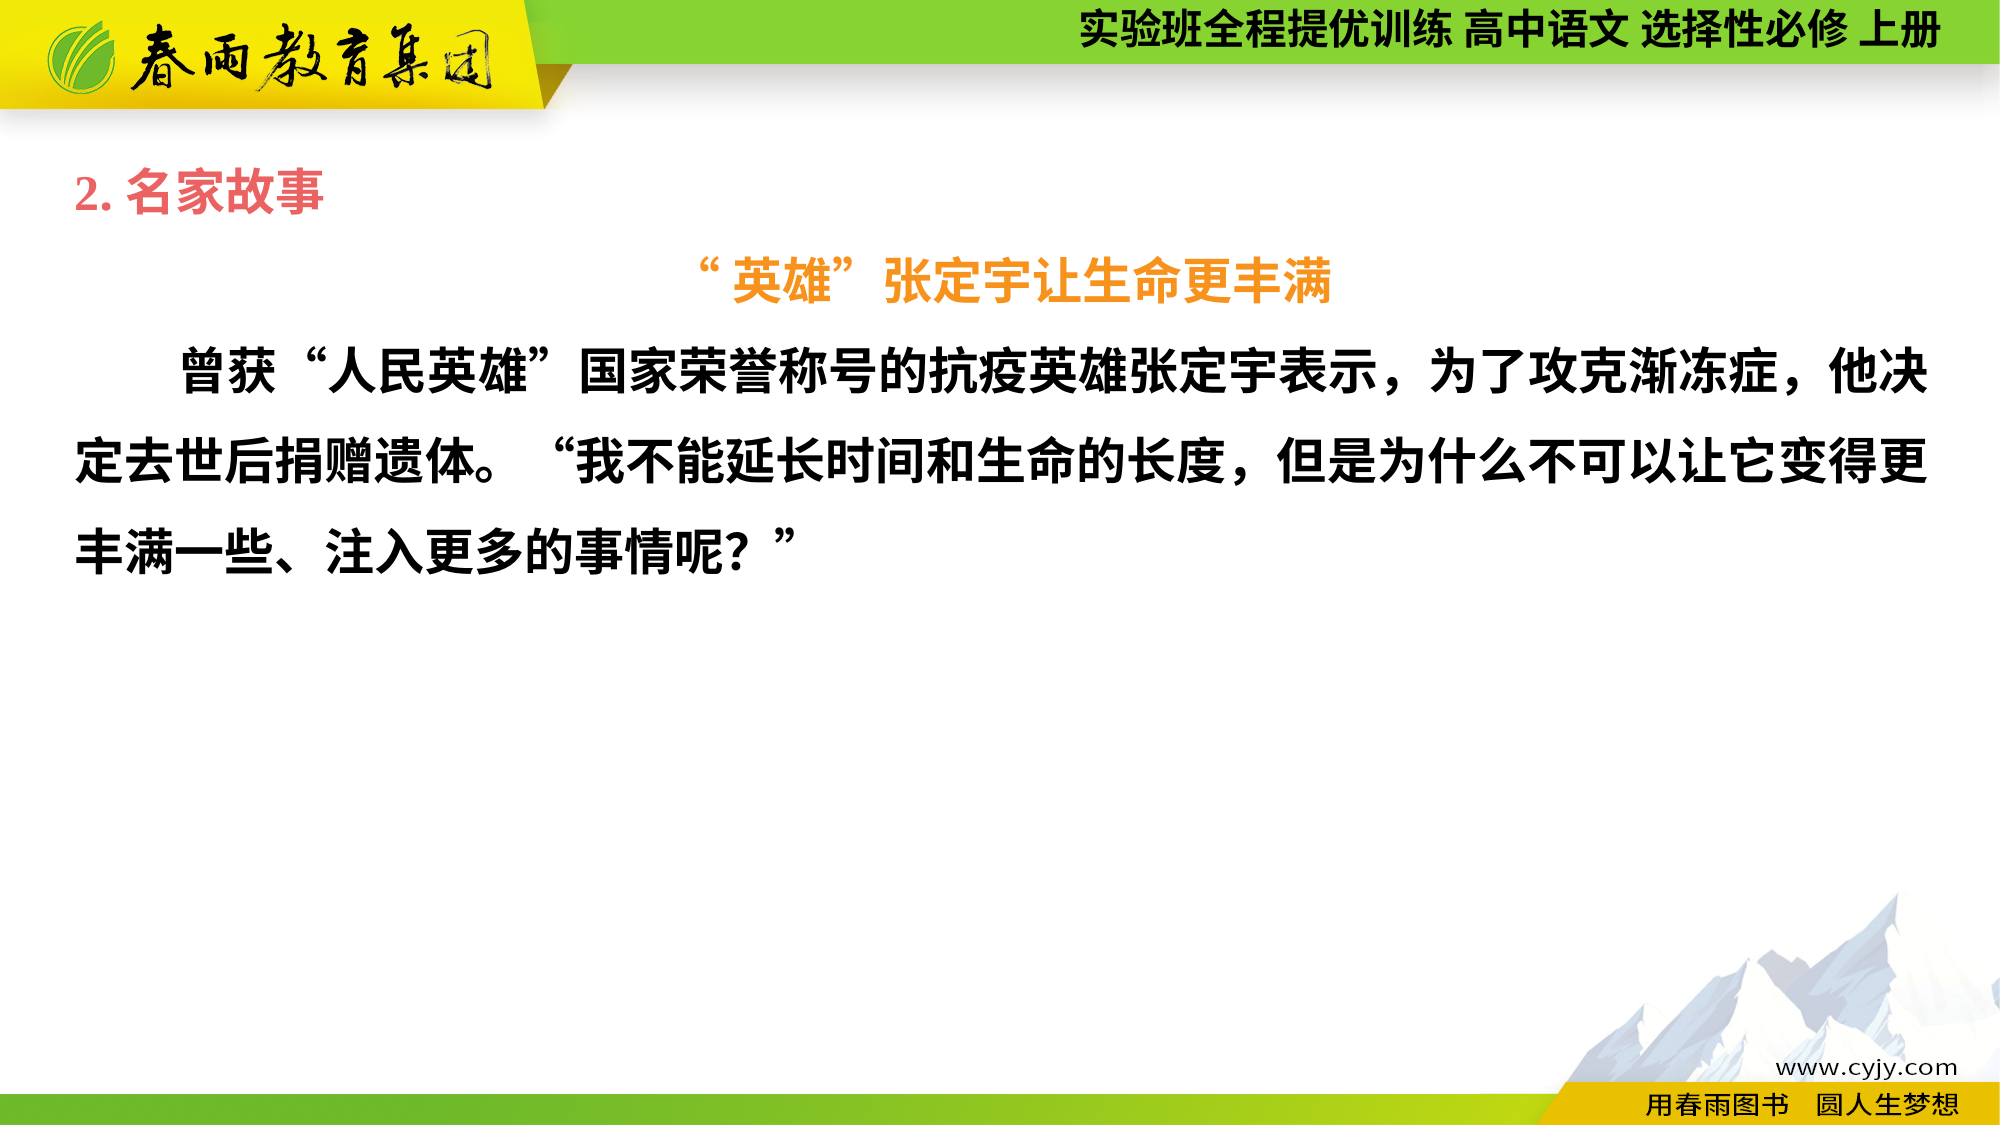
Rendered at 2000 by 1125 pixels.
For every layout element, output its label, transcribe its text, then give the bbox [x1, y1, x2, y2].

list 2.名家故事 “英雄”张定宇让生命更丰满 曾获“人民英雄”国家荣誉称号的抗疫英雄张定宇表示，为了攻克渐冻症，他决定去世后捐赠遗体。“我不能延长时间和生命的长度，但是为什么不可以让它变得更丰满一些、注入更多的事情呢？” [59, 122, 1944, 592]
picture [0, 0, 2000, 1125]
